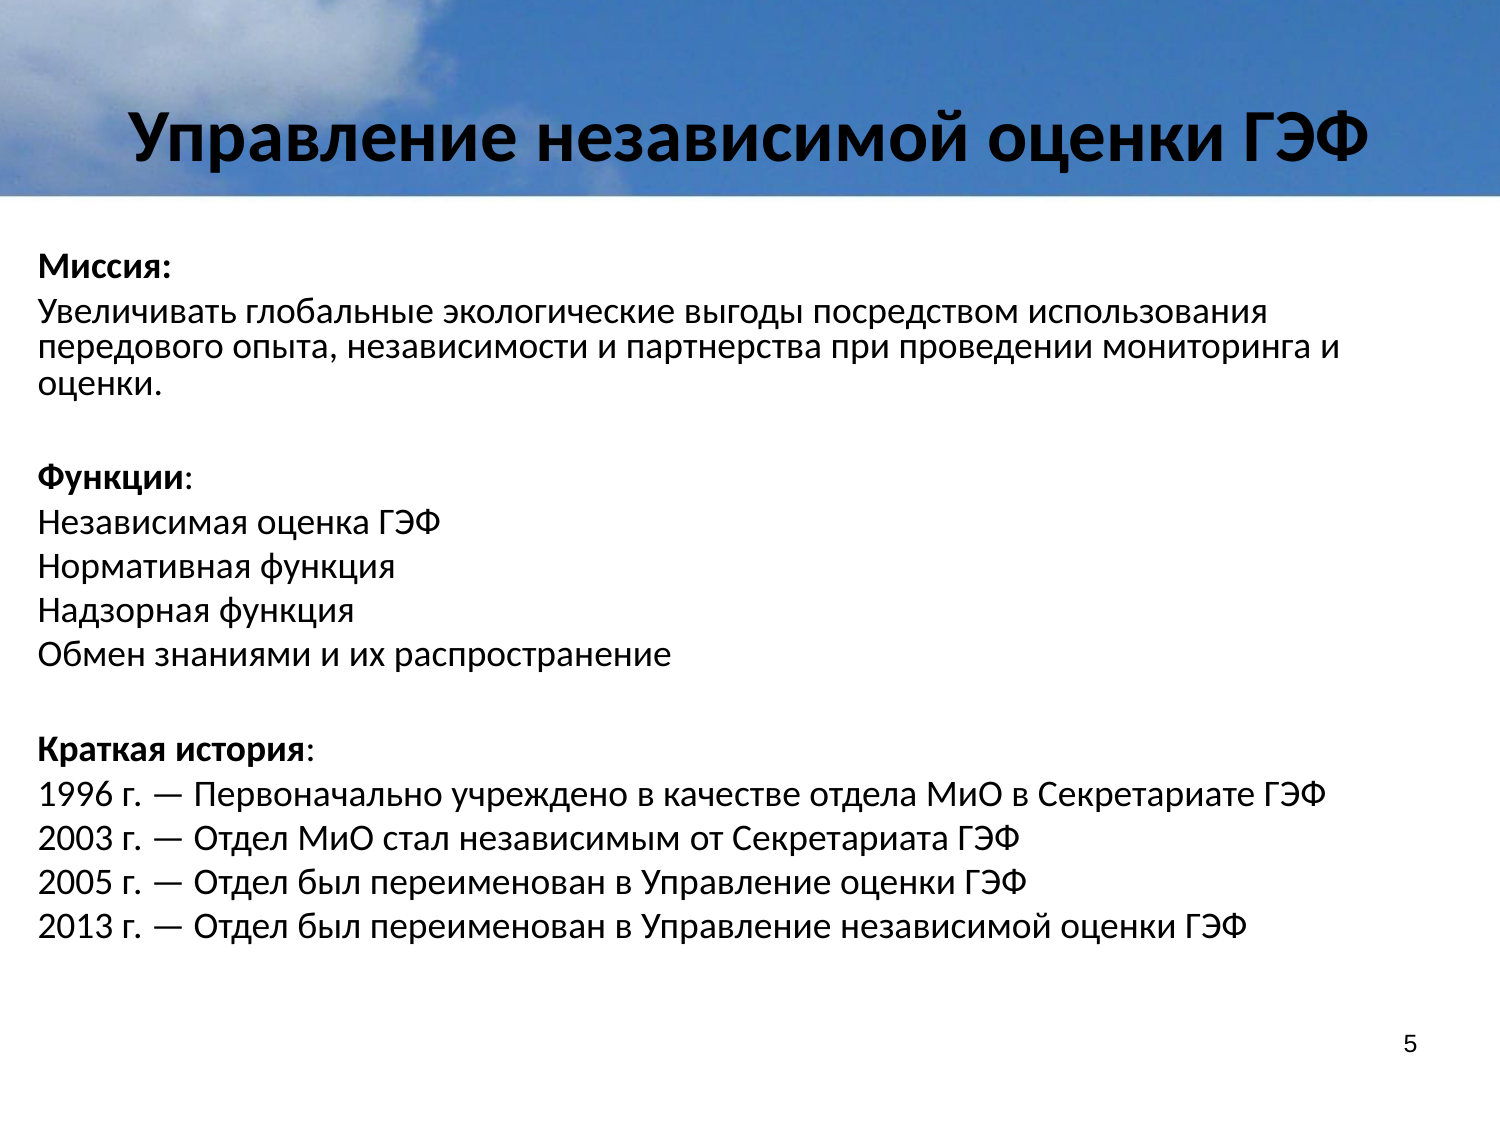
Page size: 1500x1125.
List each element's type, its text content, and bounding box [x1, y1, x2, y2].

list Миссия: Увеличивать глобальные экологические выгоды посредством использования передового опыта, независимости и партнерства при проведении мониторинга и оценки. Функции: Независимая оценка ГЭФ Нормативная функция Надзорная функция Обмен знаниями и их распространение Краткая история: 1996 г. — Первоначально учреждено в качестве отдела МиО в Секретариате ГЭФ 2003 г. — Отдел МиО стал независимым от Секретариата ГЭФ 2005 г. — Отдел был переименован в Управление оценки ГЭФ 2013 г. — Отдел был переименован в Управление независимой оценки ГЭФ [36, 249, 1463, 1051]
title Управление независимой оценки ГЭФ [36, 36, 1463, 226]
picture [0, 0, 1500, 878]
slide_number 5 [1074, 709, 1425, 1125]
